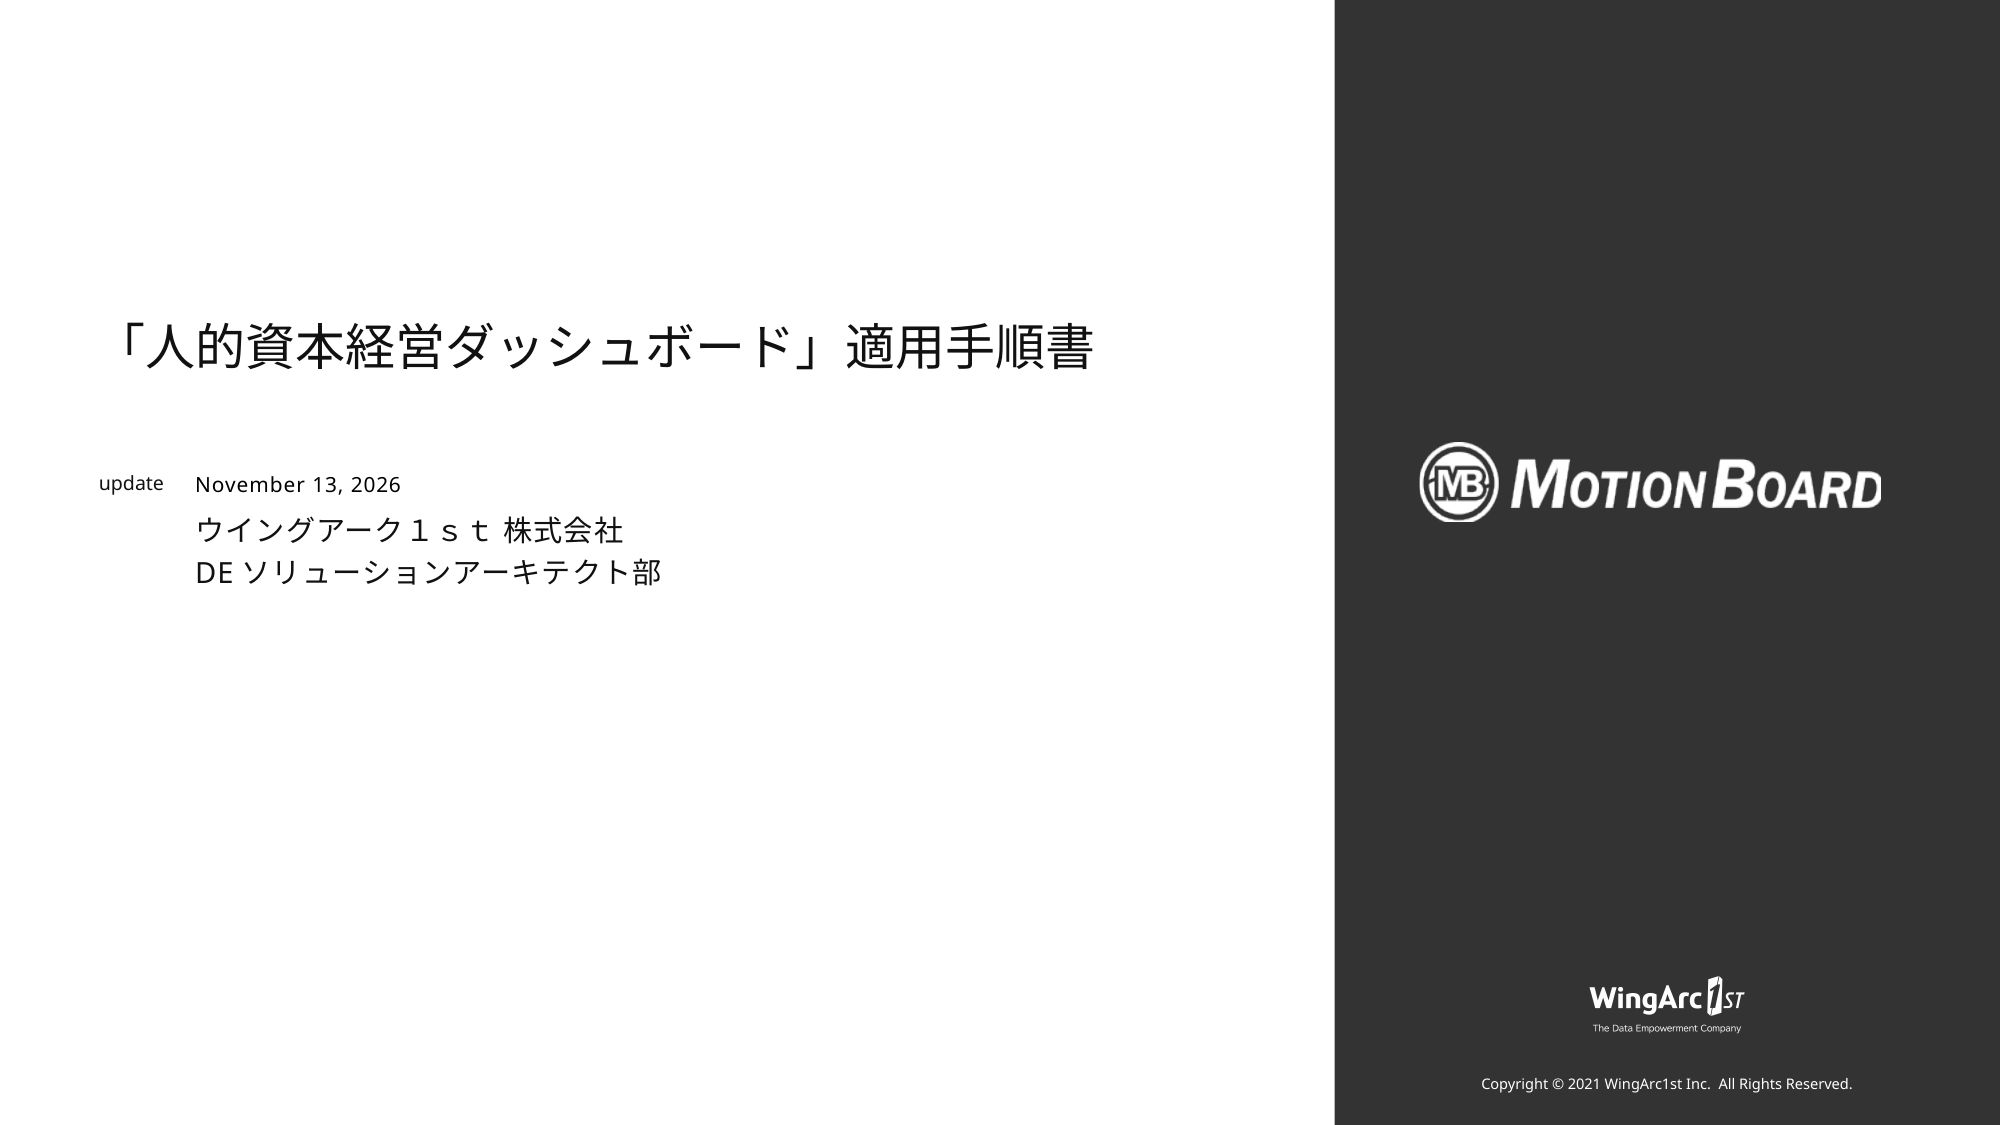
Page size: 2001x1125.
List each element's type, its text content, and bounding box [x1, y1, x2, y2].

picture [1578, 964, 1756, 1043]
list ウイングアーク１ｓｔ 株式会社 DEソリューションアーキテクト部 [195, 505, 732, 552]
footer Copyright © 2021 WingArc1st Inc. All Rights Reserved. [1442, 1065, 1893, 1103]
list September 26, 2025 [195, 459, 732, 505]
text_box 「人的資本経営ダッシュボード」適用手順書 [80, 307, 1110, 383]
